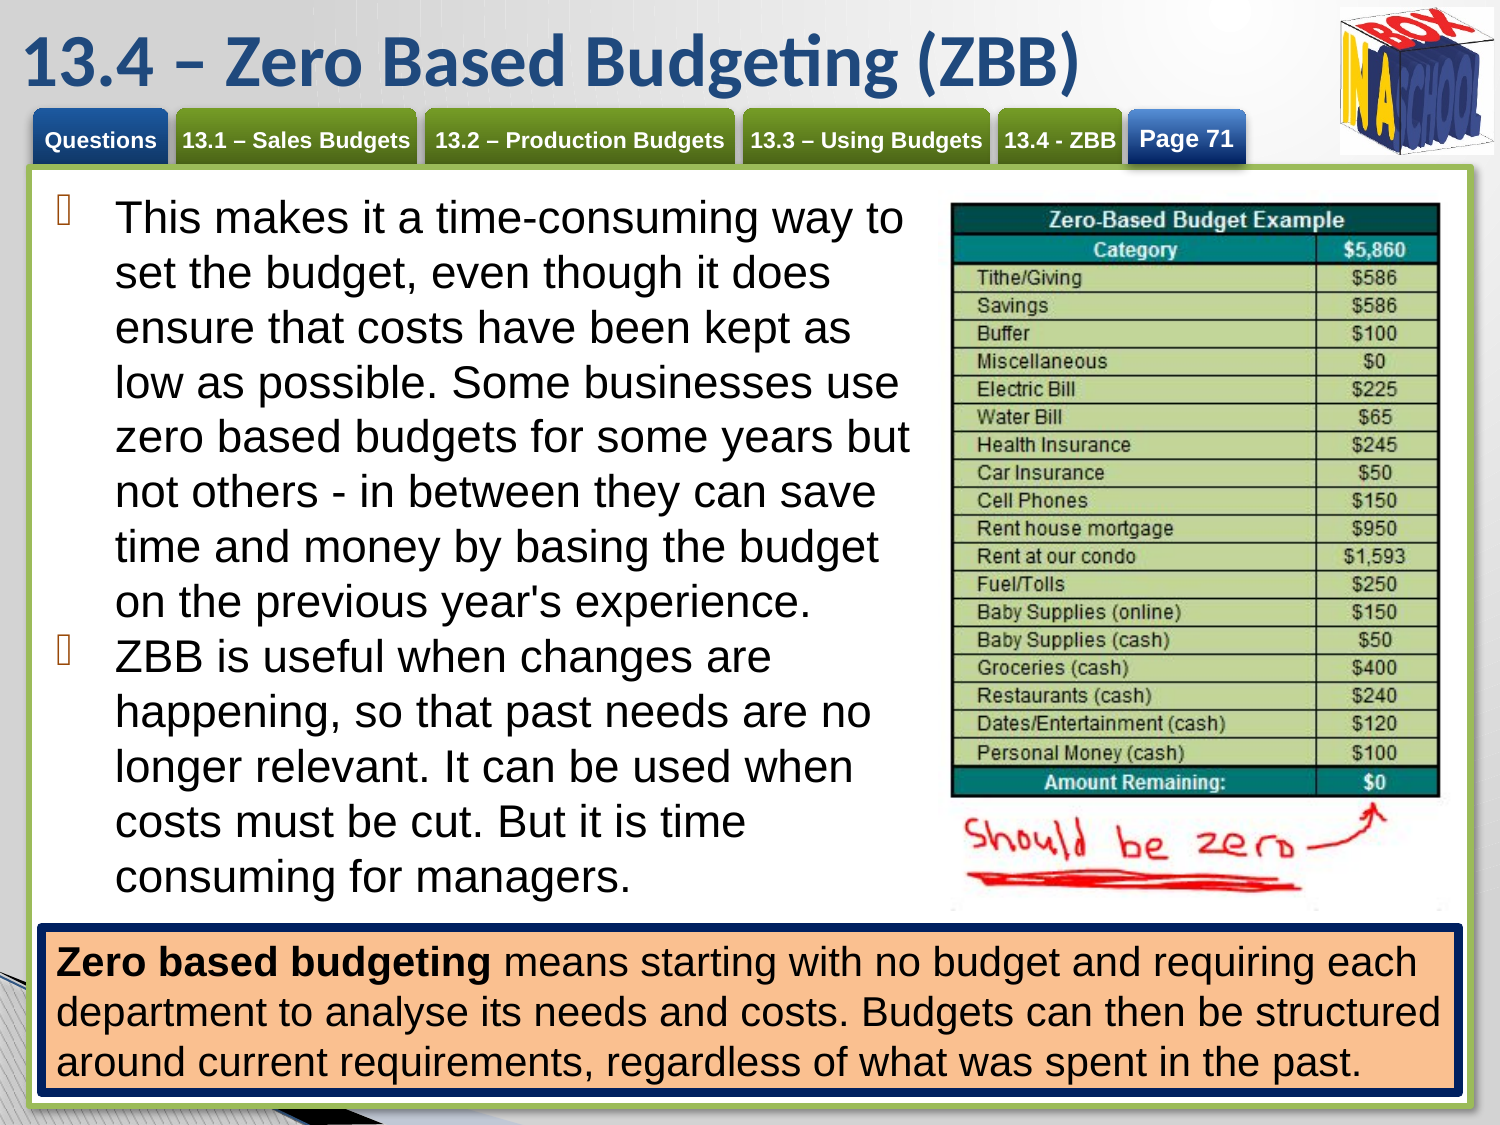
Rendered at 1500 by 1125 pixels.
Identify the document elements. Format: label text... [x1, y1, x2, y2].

text_box Page 71 [1127, 109, 1247, 165]
picture [281, 1114, 303, 1125]
title 13.4 – Zero Based Budgeting (ZBB) [5, 11, 1270, 102]
text_box This makes it a time-consuming way to set the budget, even though it does ensure that costs have been kept as low as possible. Some businesses use zero based budgets for some years but not others - in between they can save time and money by basing the budget on the previous year's experience. ZBB is useful when changes are happening, so that past needs are no longer relevant. It can be used when costs must be cut. But it is time consuming for managers. [41, 179, 939, 910]
picture [1340, 7, 1495, 155]
text_box Zero based budgeting means starting with no budget and requiring each department to analyse its needs and costs. Budgets can then be structured around current requirements, regardless of what was spent in the past. [41, 927, 1459, 1093]
picture [938, 189, 1452, 912]
